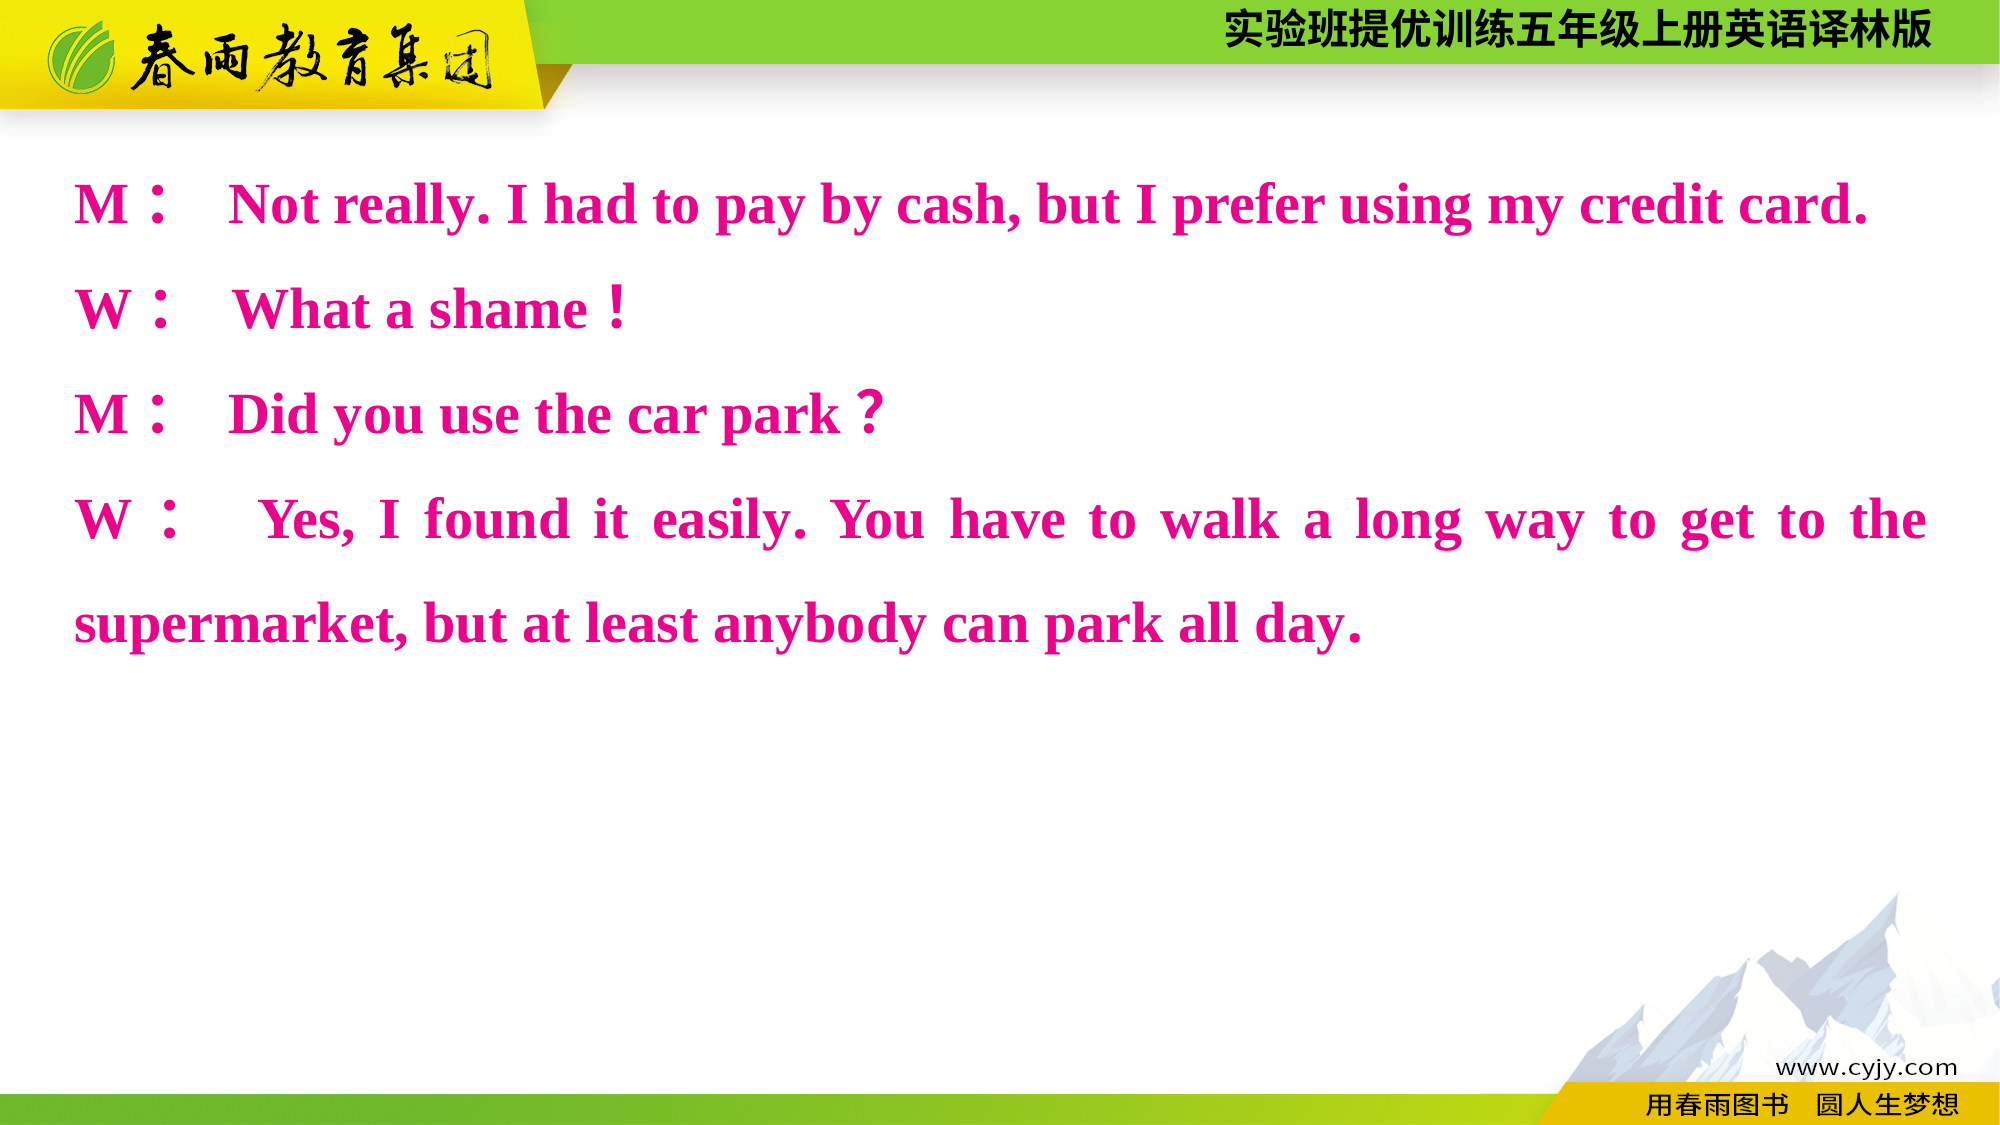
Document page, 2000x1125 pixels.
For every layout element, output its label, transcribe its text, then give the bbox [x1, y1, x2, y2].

picture [0, 0, 2000, 1125]
list M： Not really. I had to pay by cash, but I prefer using my credit card. W： What a shame！ M： Did you use the car park？ W： Yes, I found it easily. You have to walk a long way to get to the supermarket, but at least anybody can park all day. [59, 122, 1944, 655]
